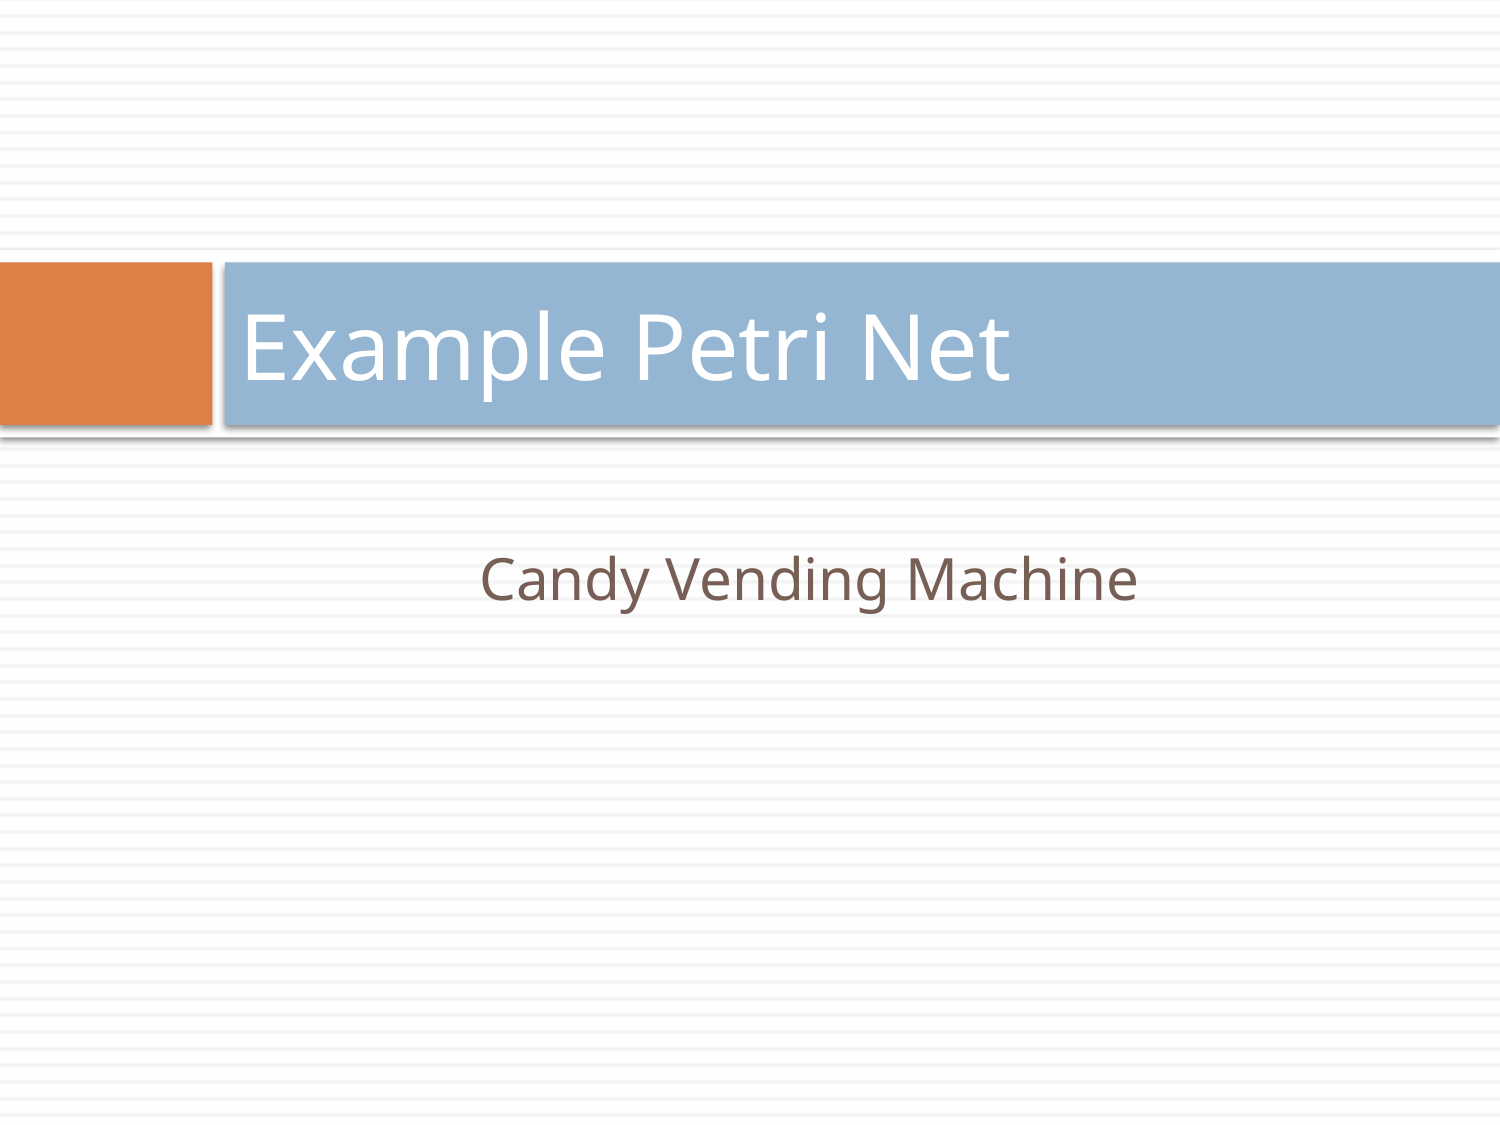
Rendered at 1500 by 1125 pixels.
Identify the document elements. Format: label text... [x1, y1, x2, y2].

title Example Petri Net [225, 262, 1475, 425]
list Candy Vending Machine [225, 450, 1394, 725]
